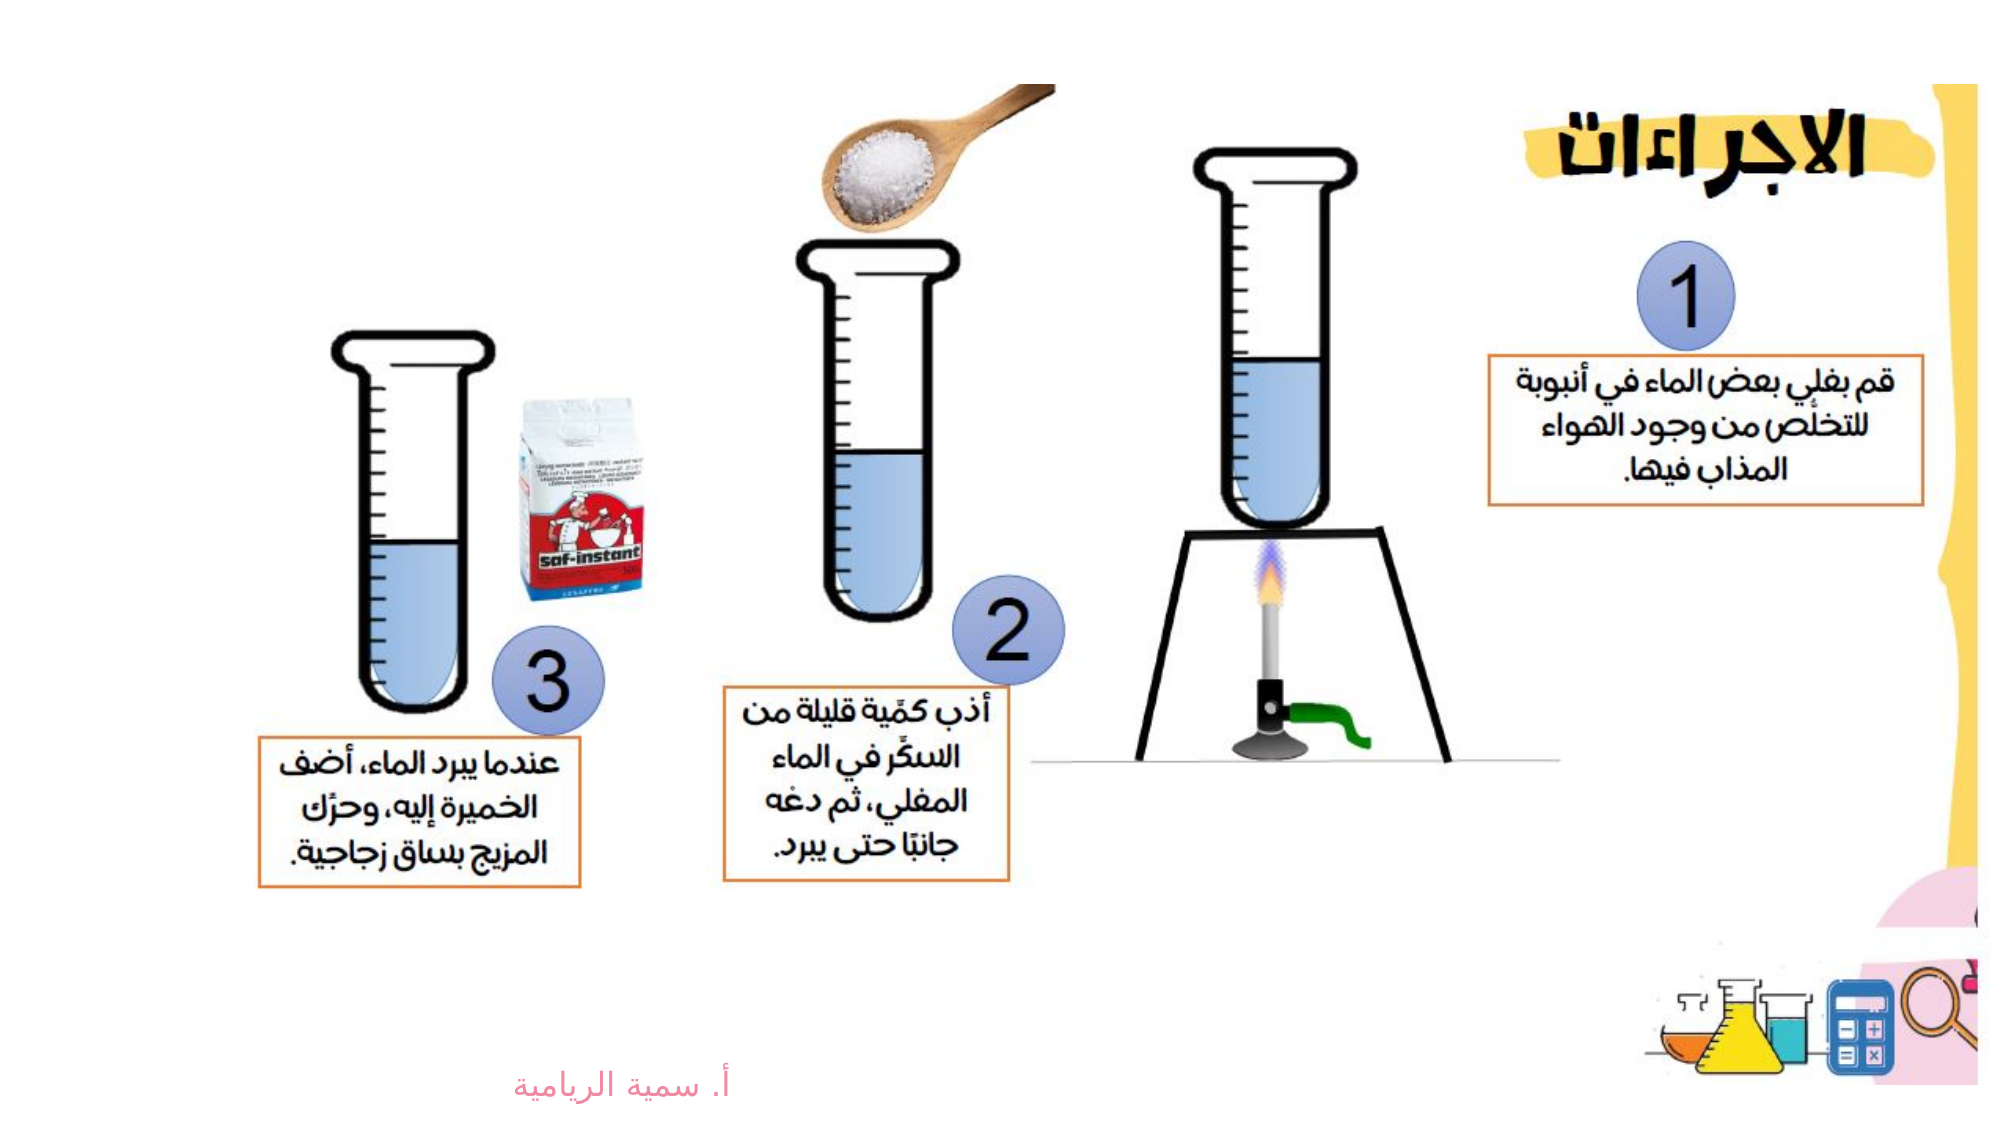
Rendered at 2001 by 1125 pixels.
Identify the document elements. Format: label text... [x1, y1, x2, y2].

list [230, 84, 2000, 1085]
text_box أ. سمية الريامية [498, 1085, 844, 1111]
